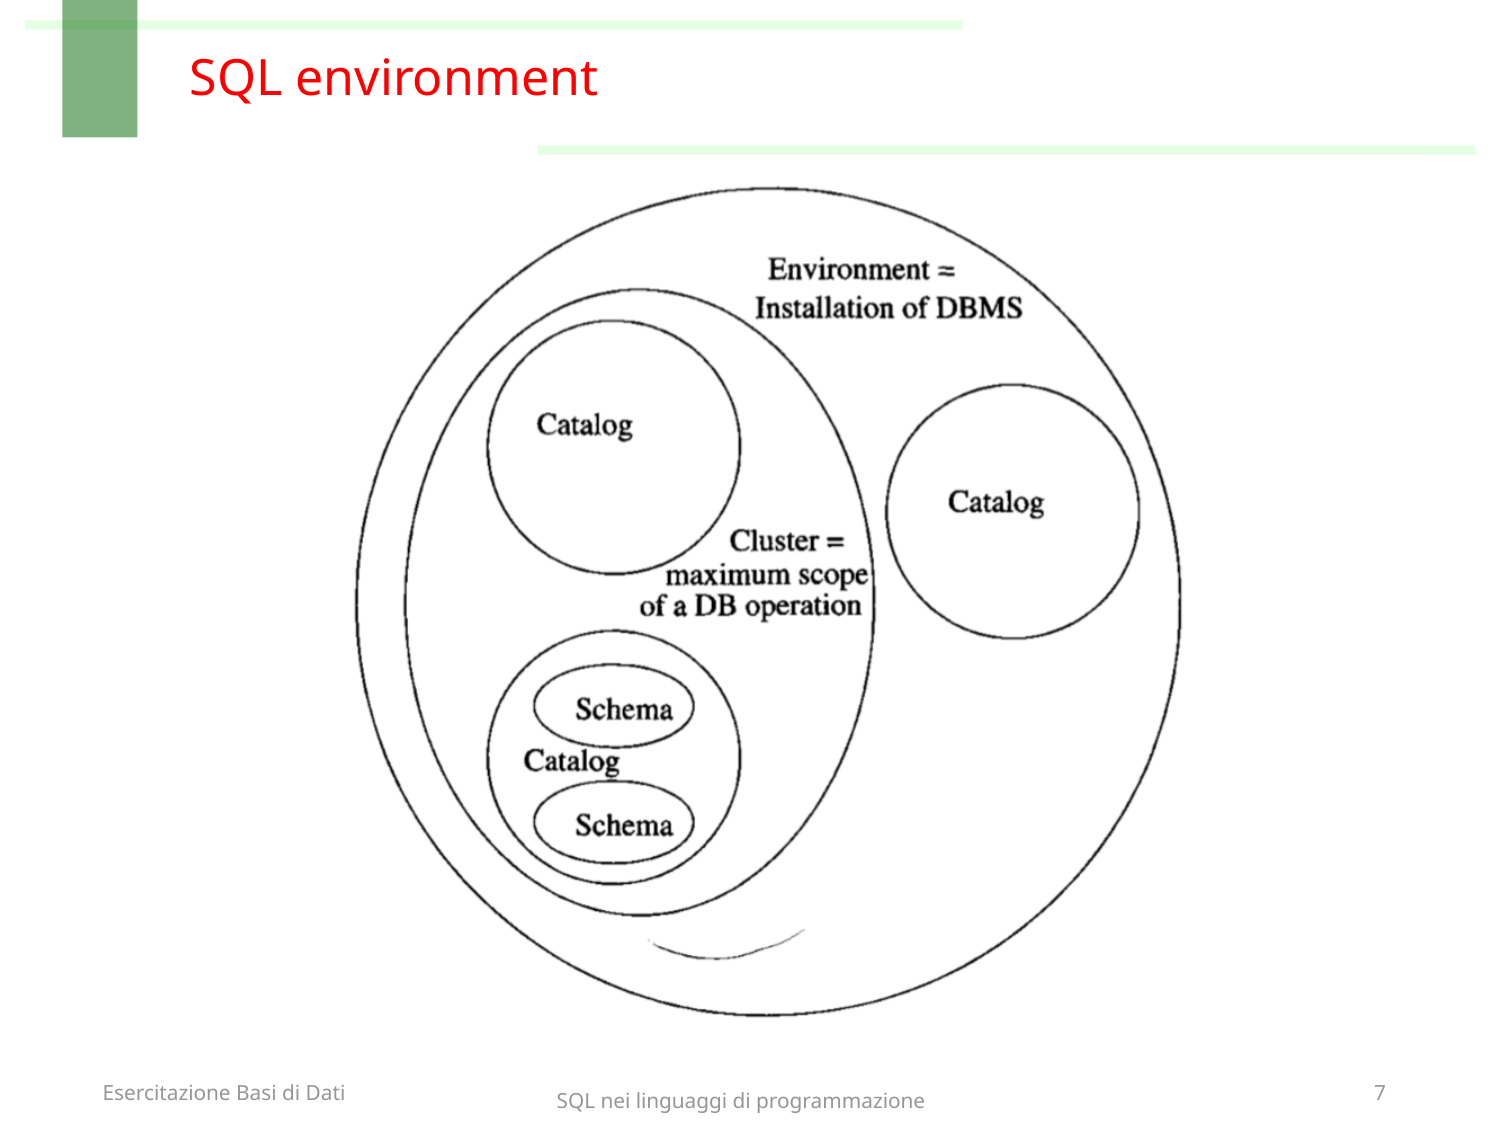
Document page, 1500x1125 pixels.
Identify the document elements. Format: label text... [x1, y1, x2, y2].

picture [310, 172, 1215, 1025]
title SQL environment [174, 24, 1425, 125]
footer SQL nei linguaggi di programmazione [425, 1082, 1057, 1120]
